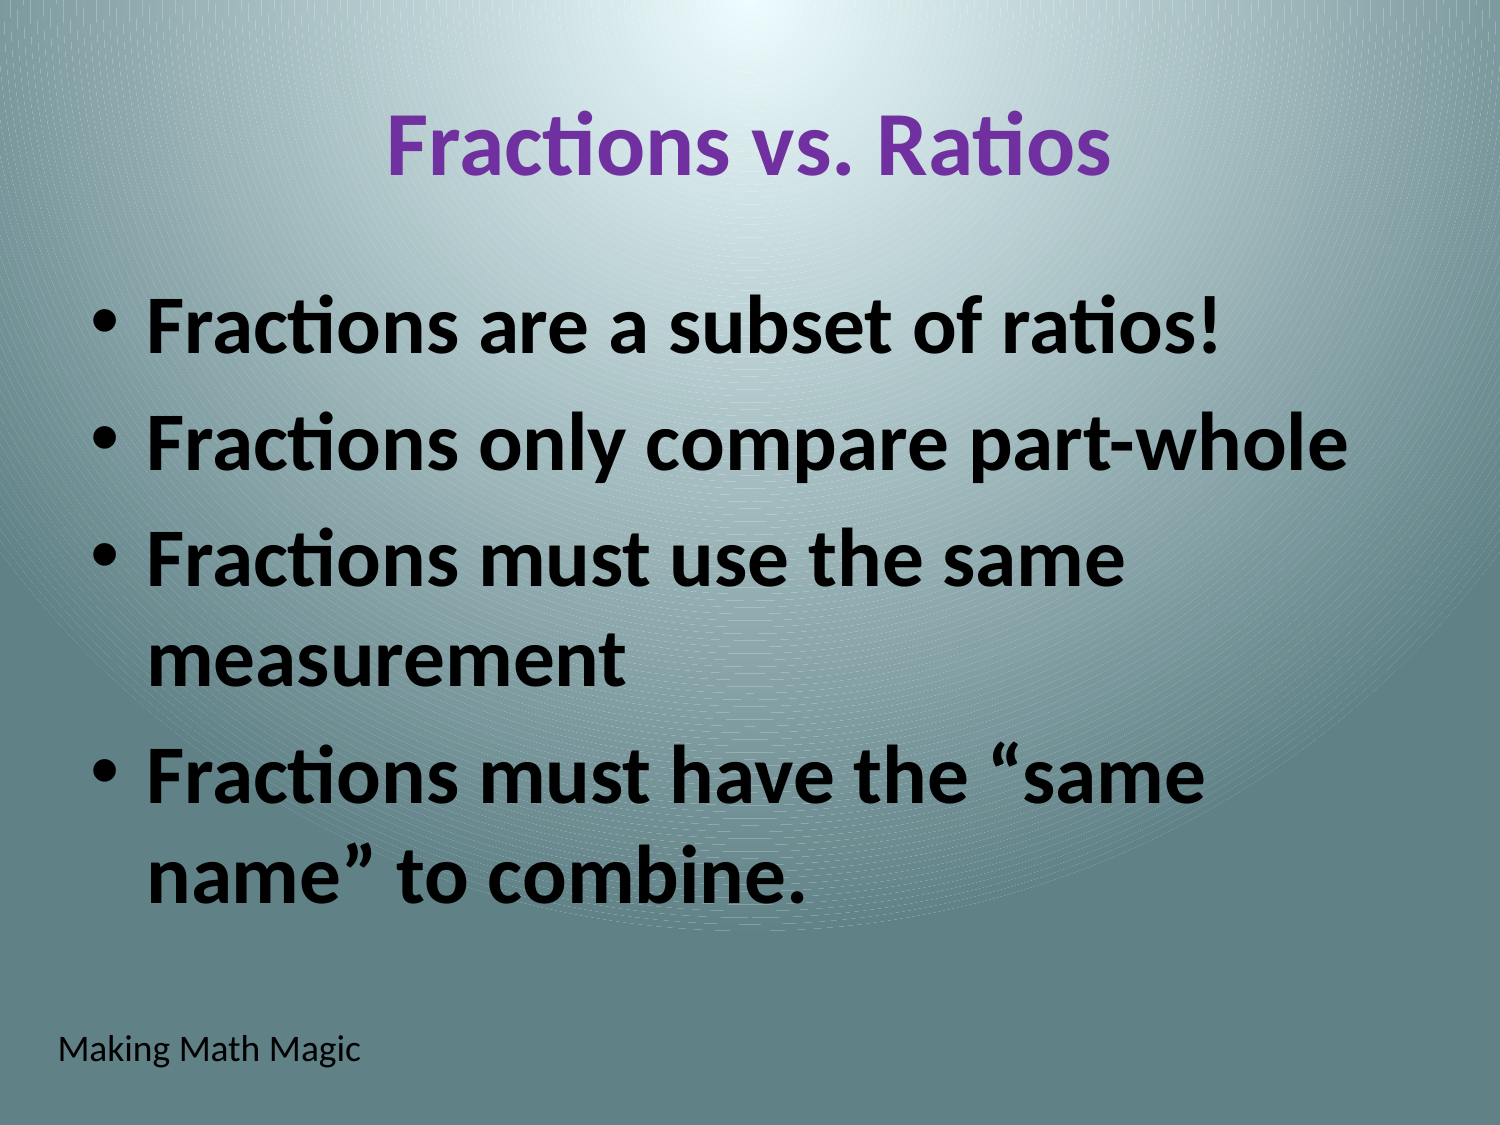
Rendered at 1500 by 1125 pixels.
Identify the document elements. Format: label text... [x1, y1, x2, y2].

text_box Making Math Magic [42, 1016, 531, 1077]
title Fractions vs. Ratios [74, 44, 1426, 233]
list Fractions are a subset of ratios! Fractions only compare part-whole Fractions must use the same measurement Fractions must have the “same name” to combine. [74, 262, 1426, 1006]
